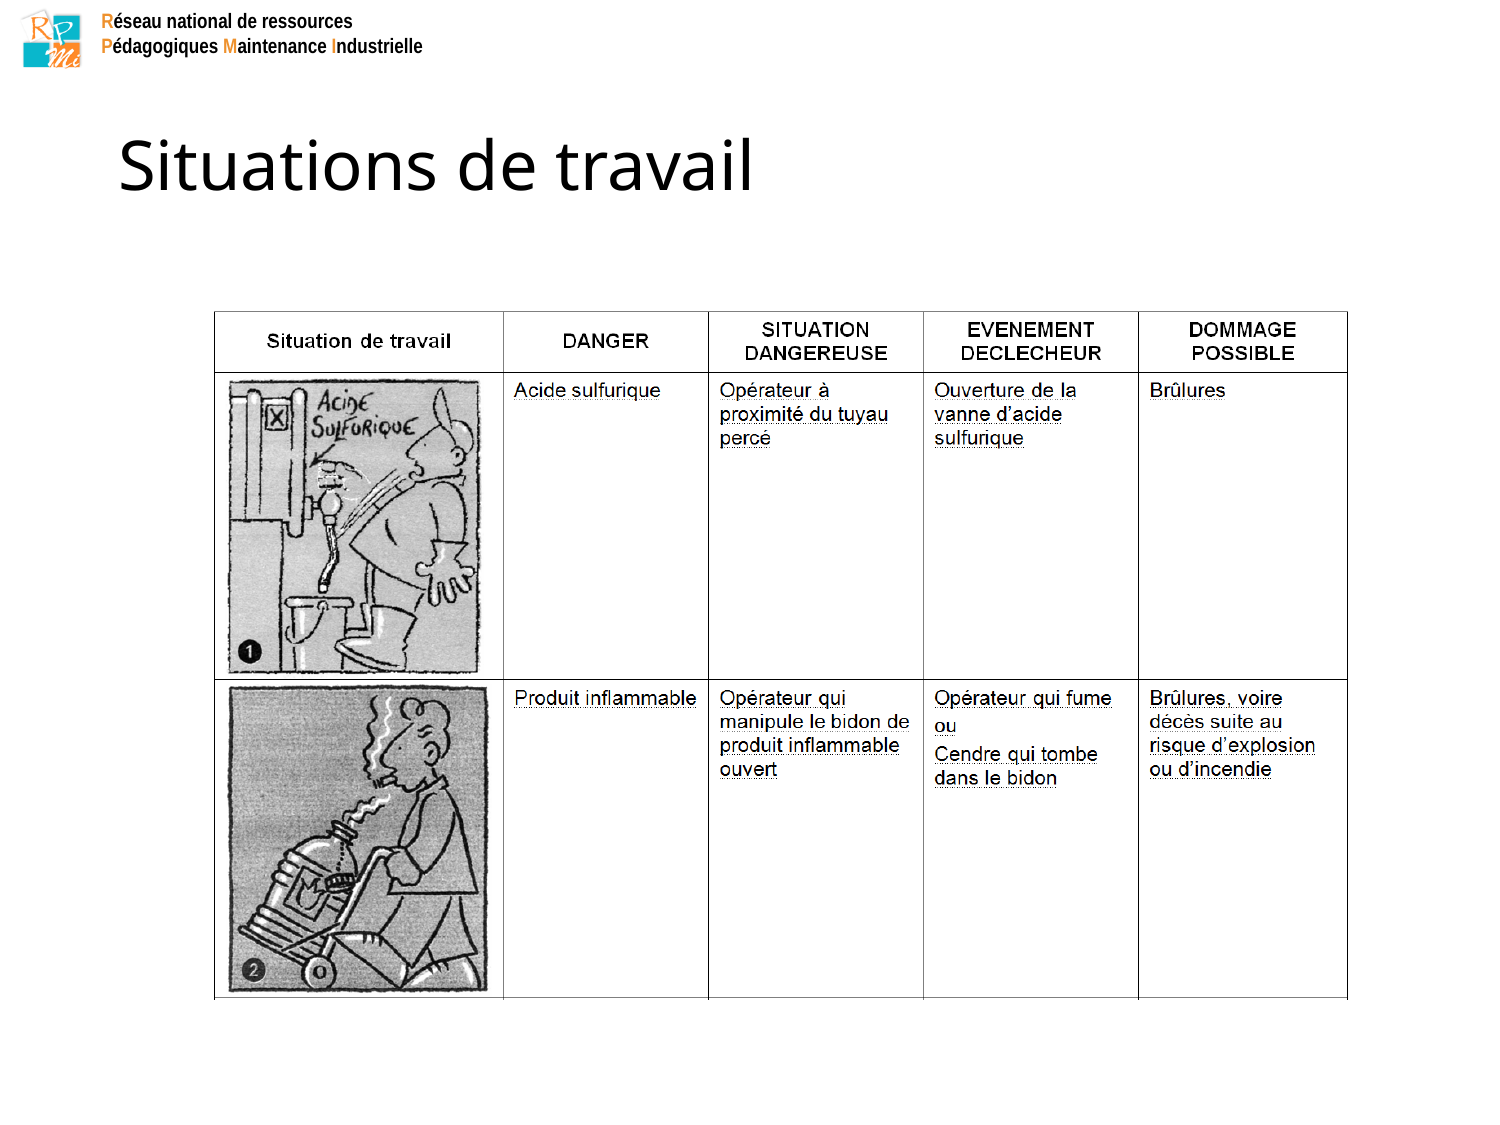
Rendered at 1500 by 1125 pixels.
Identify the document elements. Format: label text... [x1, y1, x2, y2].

title Situations de travail [103, 59, 1397, 278]
picture [206, 302, 1356, 1000]
picture [17, 7, 86, 72]
